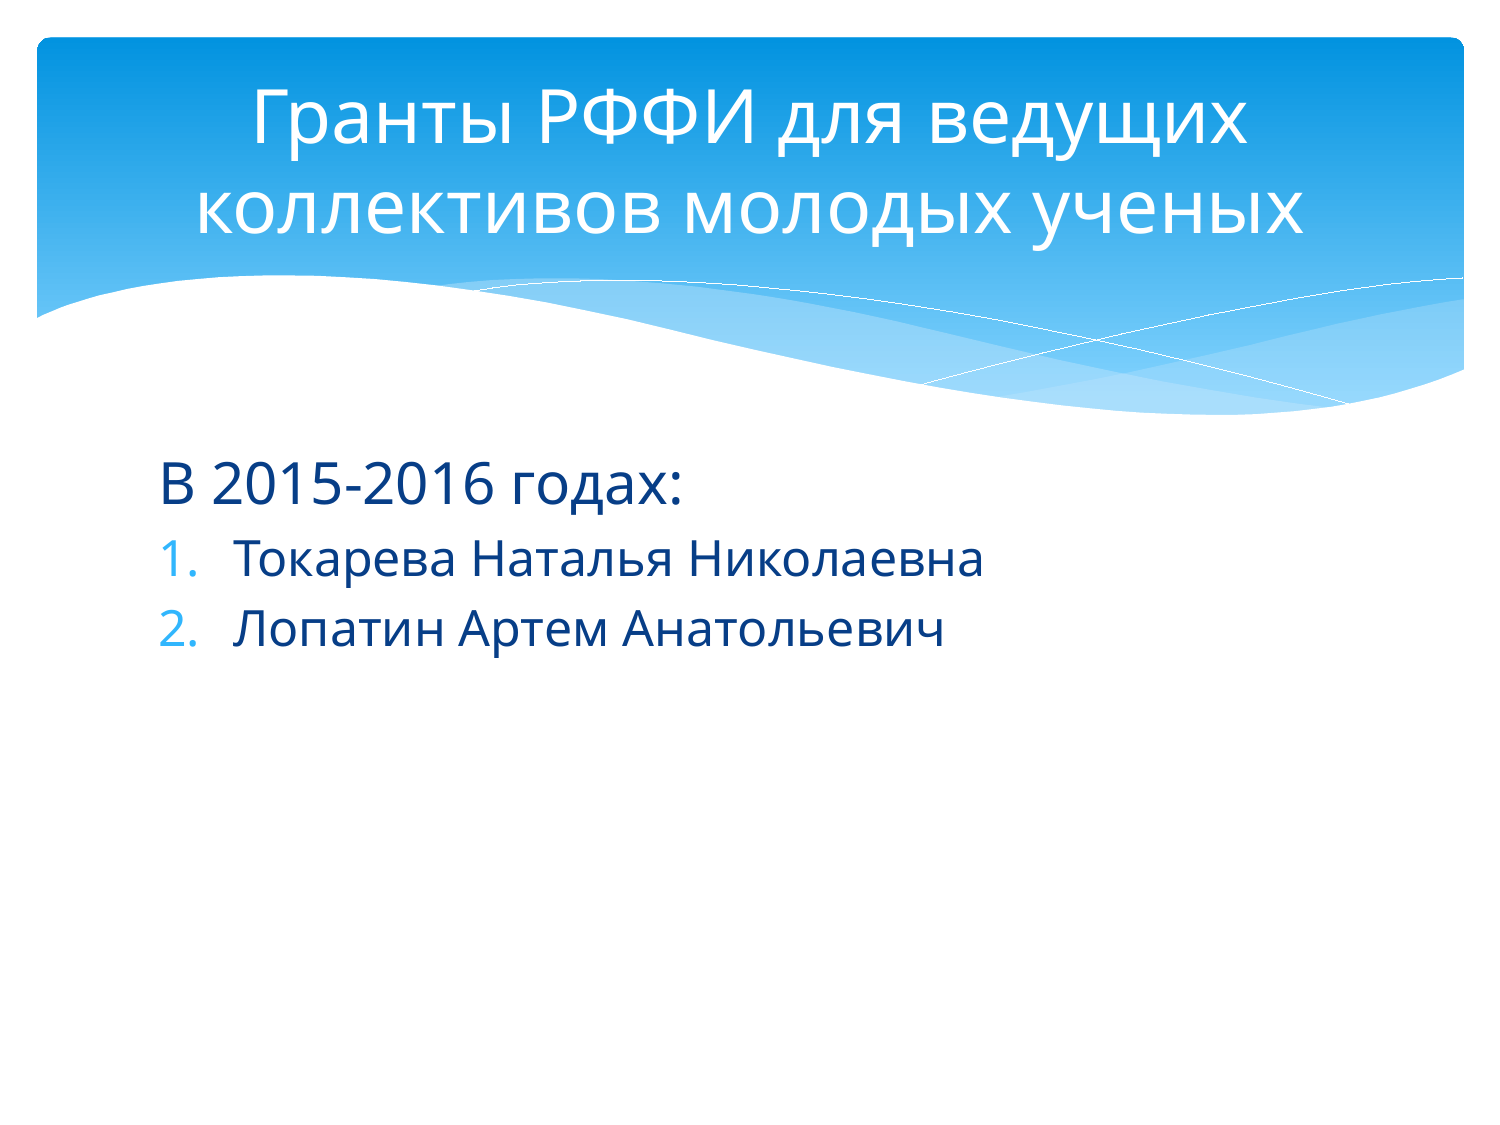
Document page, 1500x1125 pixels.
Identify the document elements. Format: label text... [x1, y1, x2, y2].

list В 2015-2016 годах: Токарева Наталья Николаевна Лопатин Артем Анатольевич [143, 438, 1359, 1005]
title Гранты РФФИ для ведущих коллективов молодых ученых [75, 55, 1425, 261]
